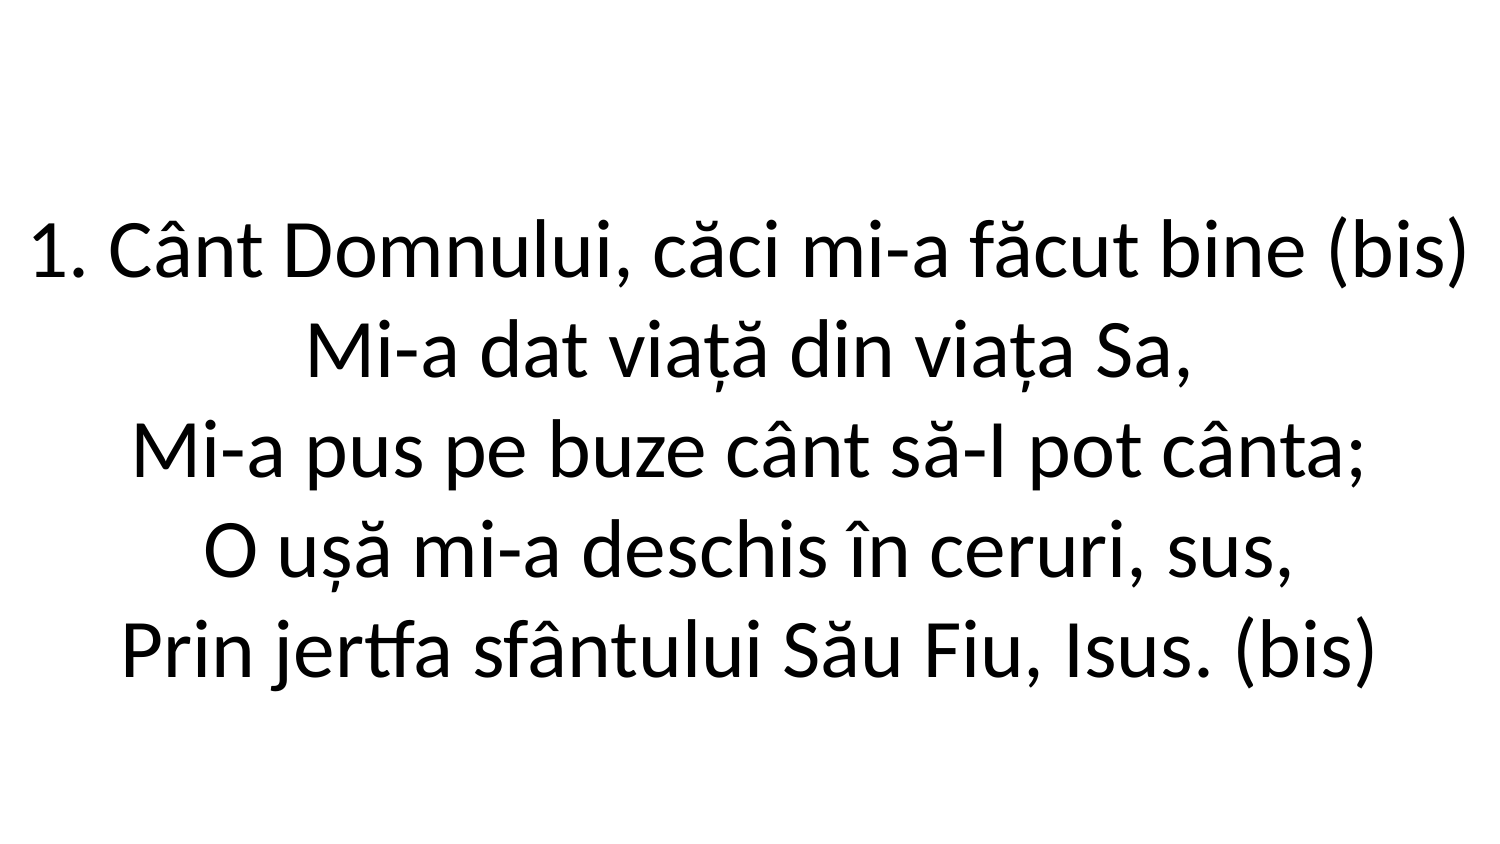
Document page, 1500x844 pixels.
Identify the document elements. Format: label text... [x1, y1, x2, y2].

text_box 1. Cânt Domnului, căci mi-a făcut bine (bis) Mi-a dat viață din viața Sa, Mi-a pus pe buze cânt să-I pot cânta; O ușă mi-a deschis în ceruri, sus, Prin jertfa sfântului Său Fiu, Isus. (bis) [12, 142, 1488, 702]
